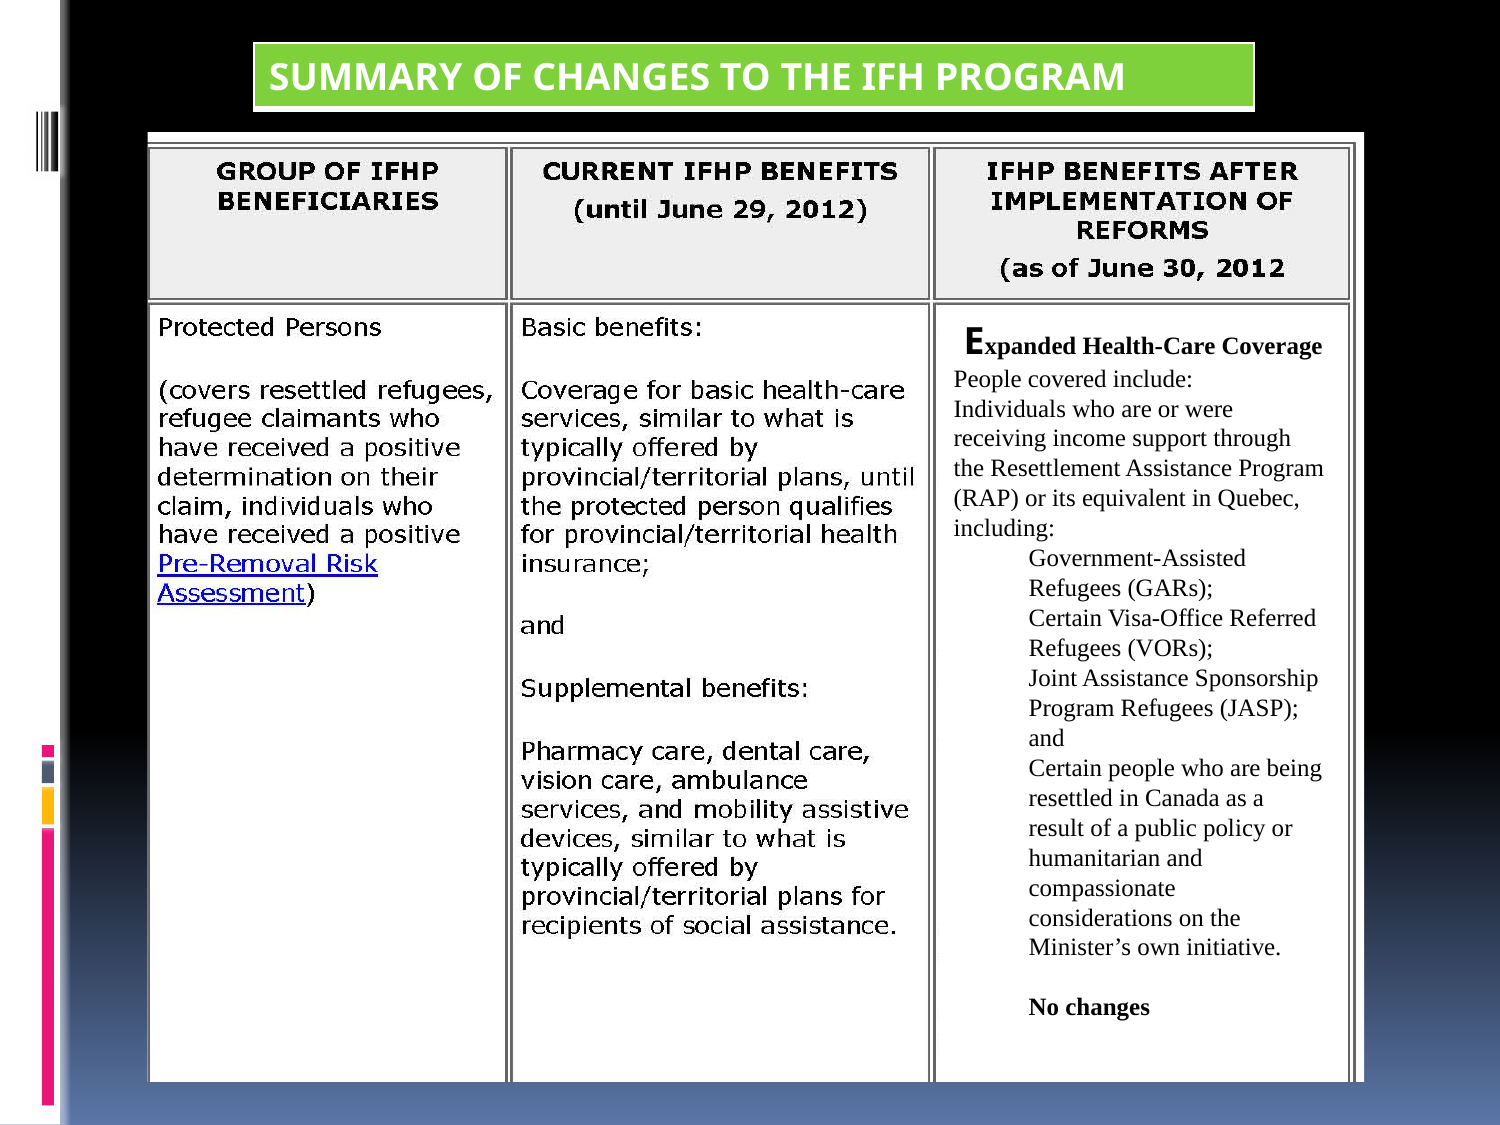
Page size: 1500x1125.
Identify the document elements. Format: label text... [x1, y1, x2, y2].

table_header SUMMARY OF CHANGES TO THE IFH PROGRAM [255, 44, 1253, 106]
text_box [147, 132, 1365, 1083]
